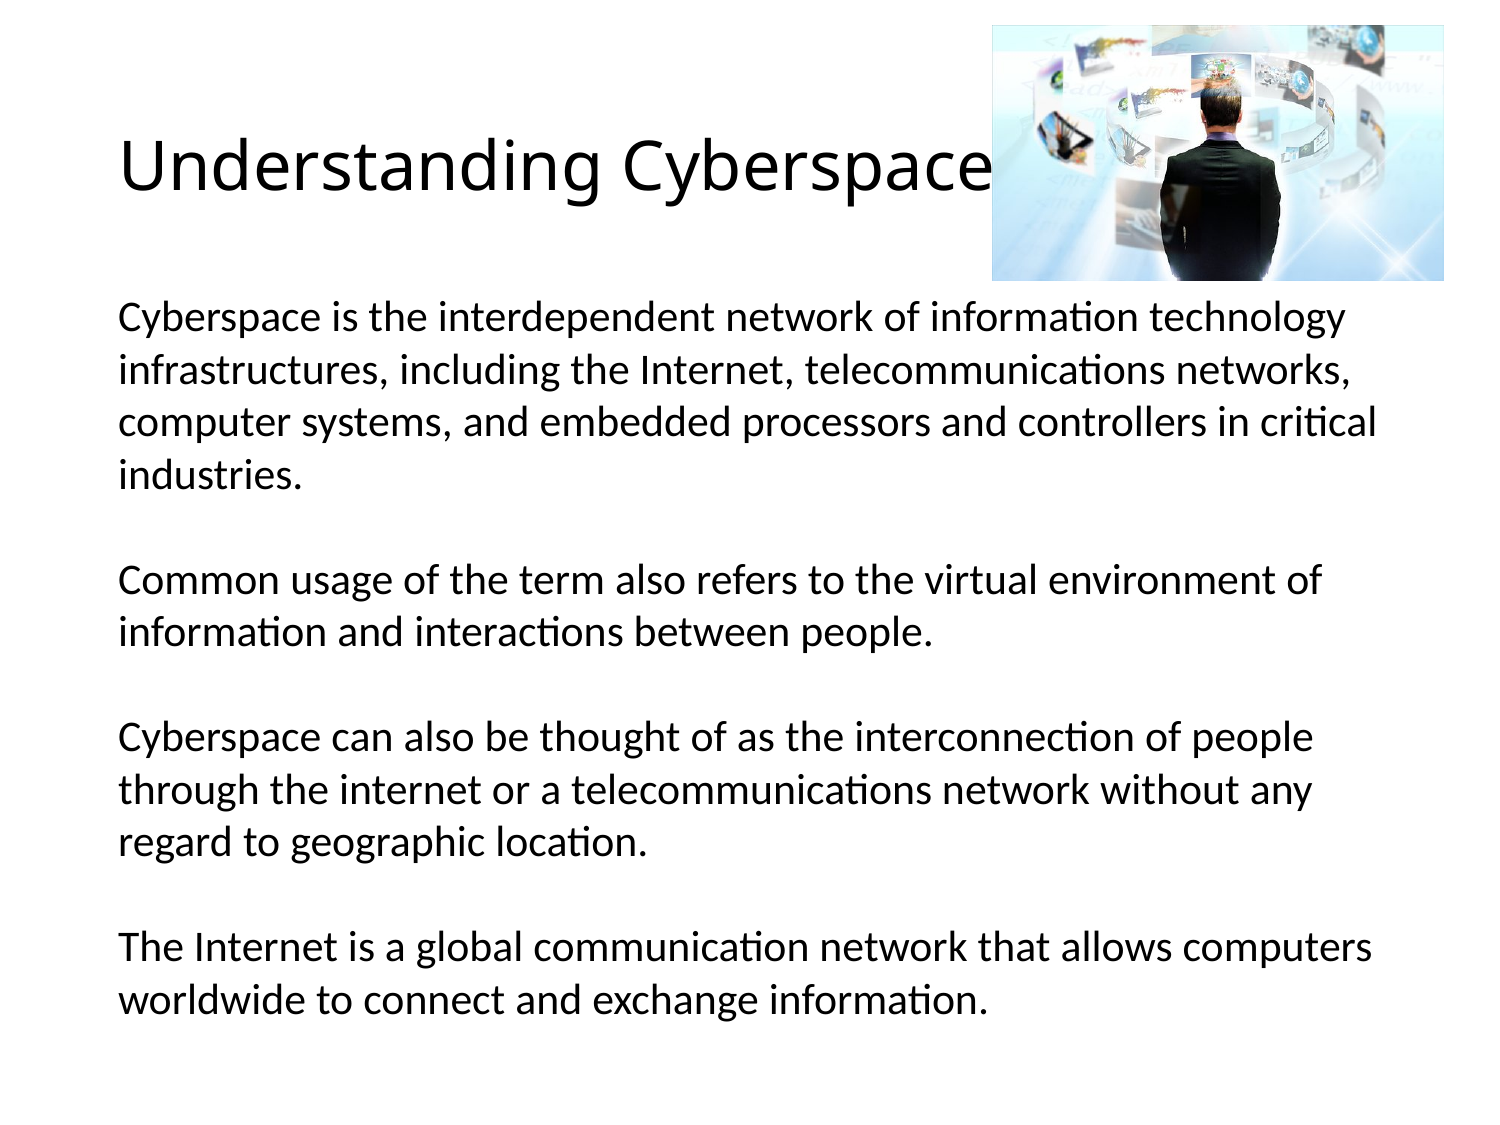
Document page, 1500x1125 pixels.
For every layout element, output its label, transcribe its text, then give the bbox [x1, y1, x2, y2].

list Cyberspace is the interdependent network of information technology infrastructures, including the Internet, telecommunications networks, computer systems, and embedded processors and controllers in critical industries. Common usage of the term also refers to the virtual environment of information and interactions between people. Cyberspace can also be thought of as the interconnection of people through the internet or a telecommunications network without any regard to geographic location. The Internet is a global communication network that allows computers worldwide to connect and exchange information. [102, 280, 1398, 995]
picture [992, 25, 1444, 281]
title Understanding Cyberspace [102, 59, 992, 278]
